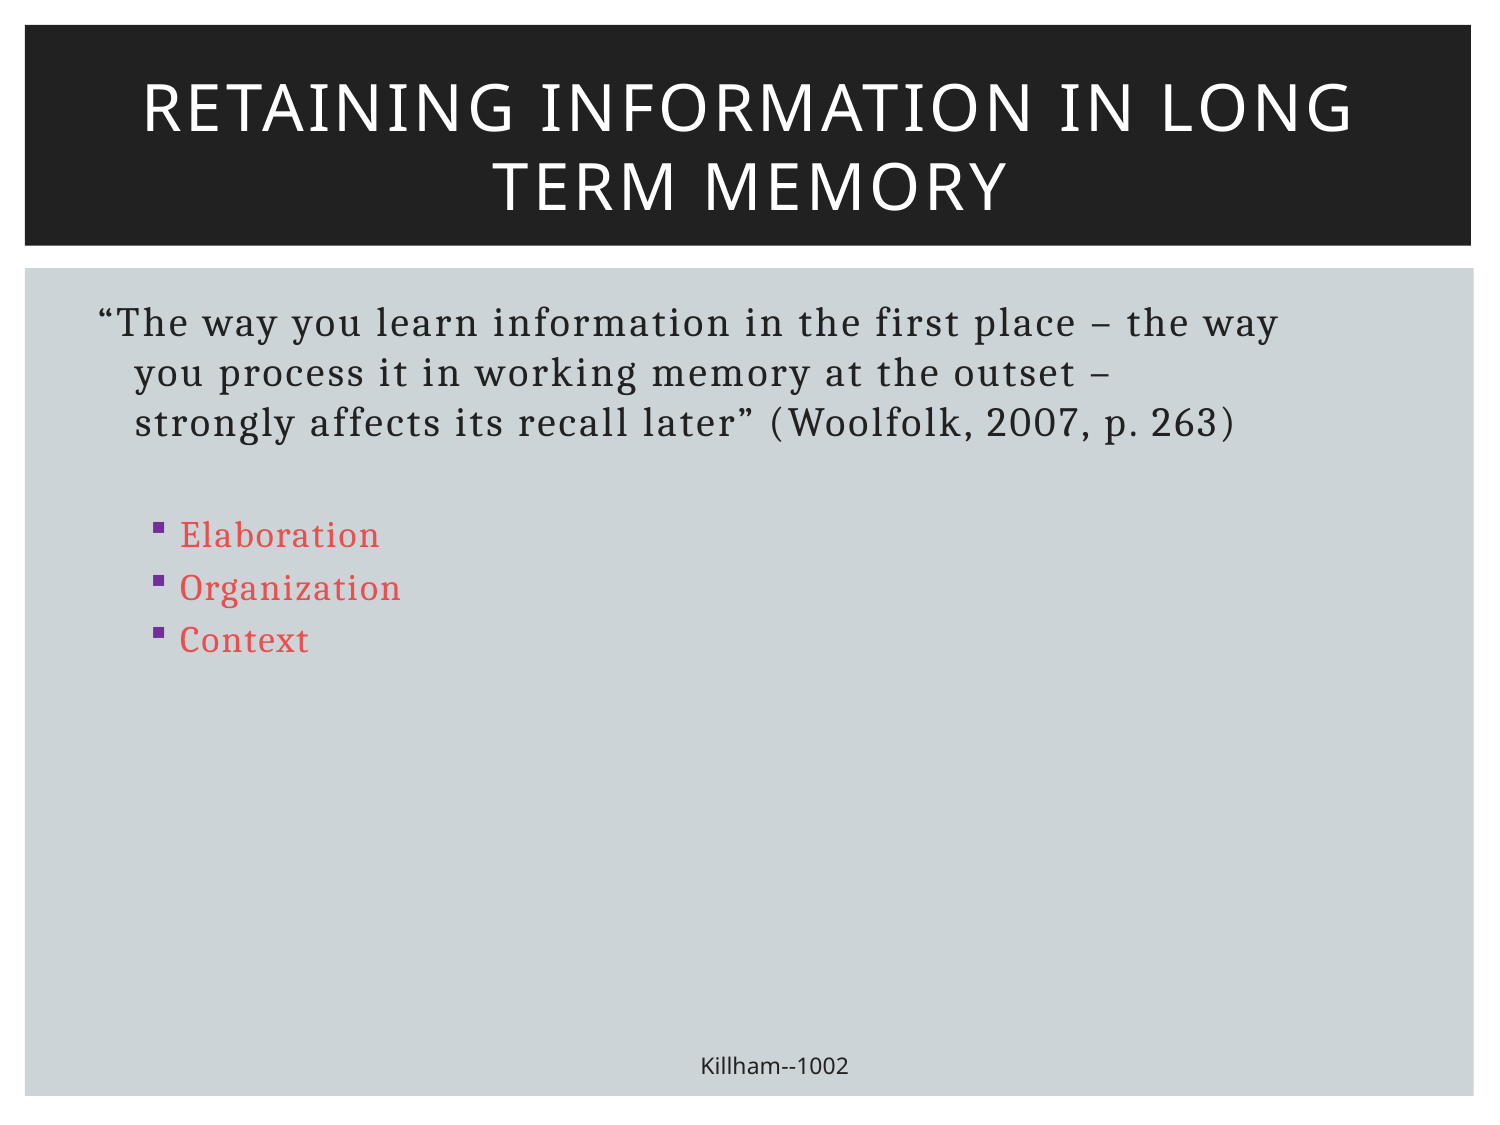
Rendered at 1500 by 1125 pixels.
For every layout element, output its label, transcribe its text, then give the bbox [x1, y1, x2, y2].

list “The way you learn information in the first place – the way you process it in working memory at the outset – strongly affects its recall later” (Woolfolk, 2007, p. 263) Elaboration Organization Context [75, 287, 1300, 1030]
footer Killham--1002 [500, 1042, 1050, 1088]
title Retaining Information in Long Term Memory [62, 58, 1438, 232]
